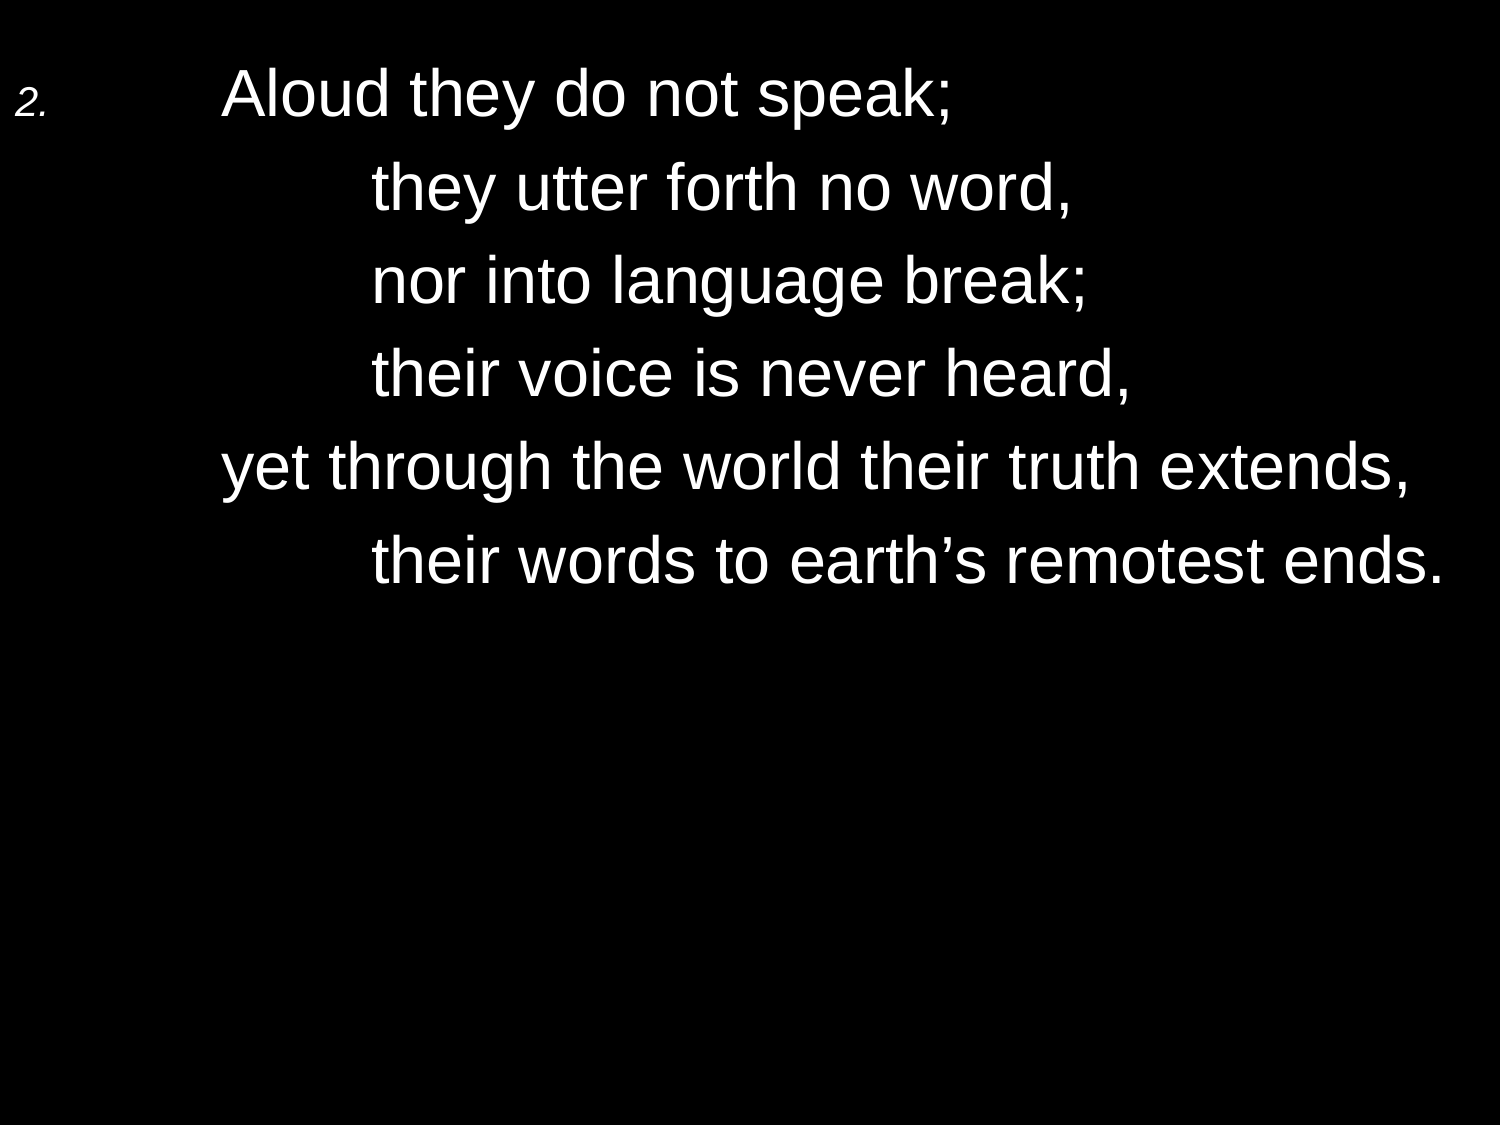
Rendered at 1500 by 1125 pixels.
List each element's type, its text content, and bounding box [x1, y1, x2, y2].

list 2. Aloud they do not speak; they utter forth no word, nor into language break; their voice is never heard, yet through the world their truth extends, their words to earth’s remotest ends. [0, 42, 1500, 1047]
